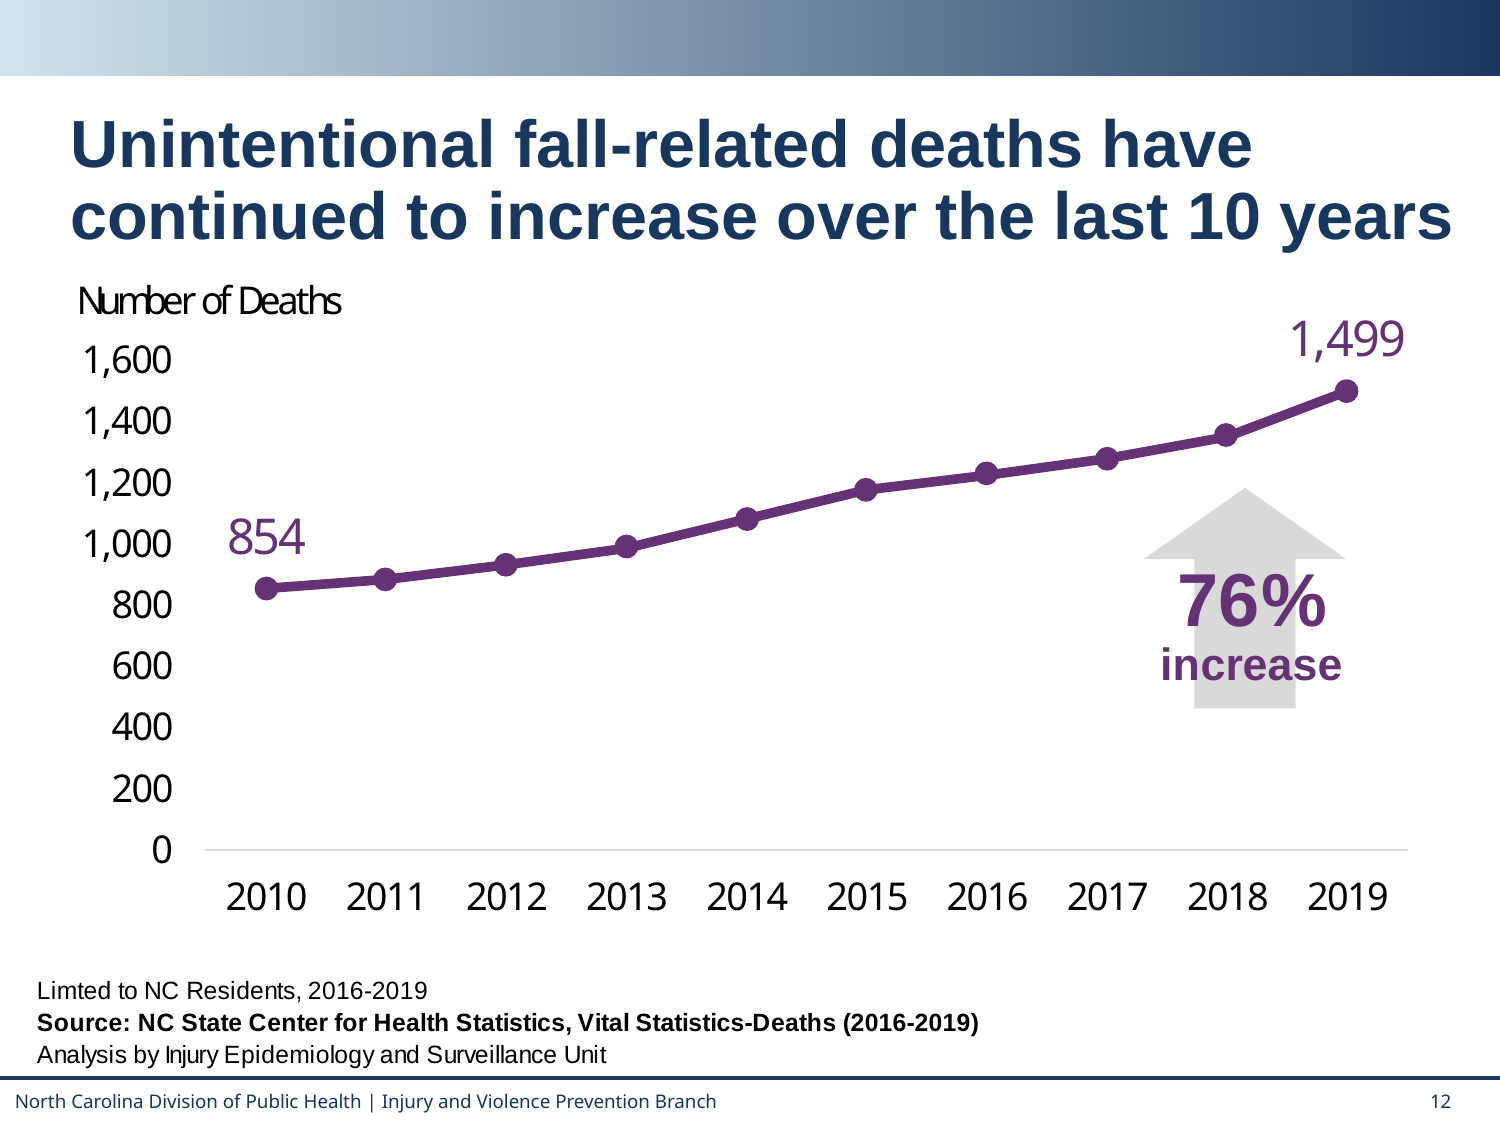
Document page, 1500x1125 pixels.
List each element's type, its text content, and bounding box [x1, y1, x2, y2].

picture [57, 264, 1467, 954]
title Unintentional fall-related deaths have continued to increase over the last 10 years [55, 102, 1487, 193]
picture [30, 974, 1003, 1071]
